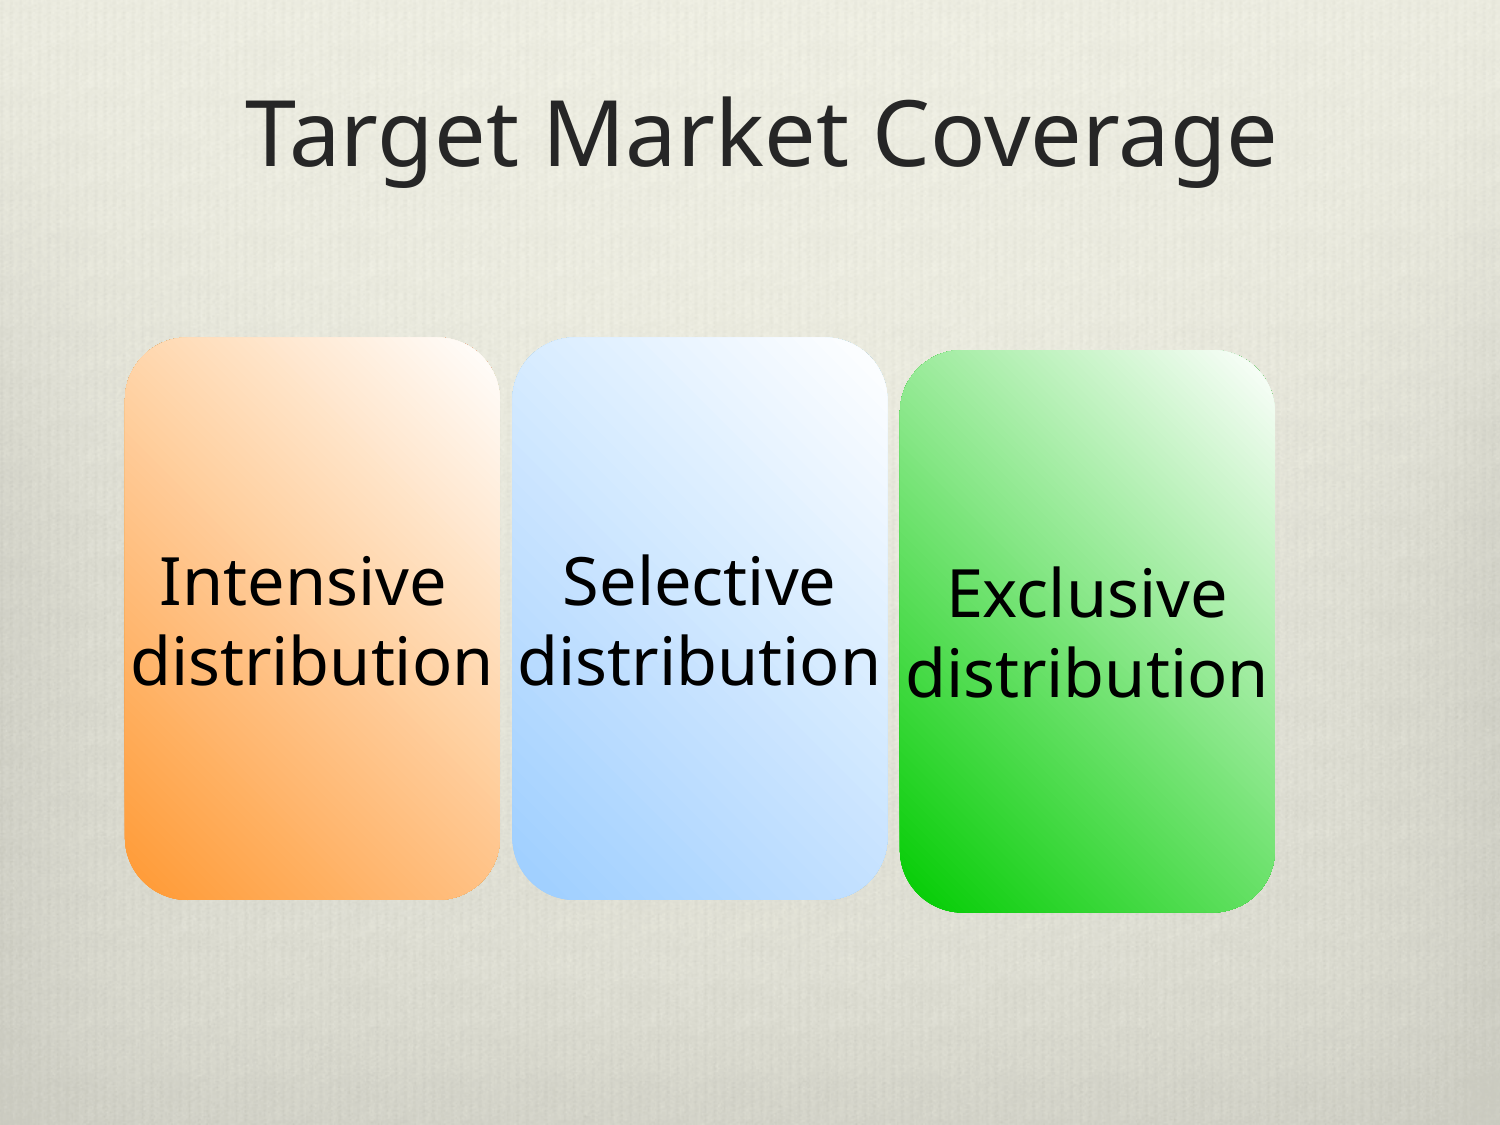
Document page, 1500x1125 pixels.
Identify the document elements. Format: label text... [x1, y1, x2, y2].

text_box Intensive distribution [124, 337, 500, 901]
text_box Exclusive distribution [899, 350, 1275, 913]
text_box Selective distribution [512, 337, 888, 901]
text_box Target Market Coverage [75, 45, 1450, 200]
